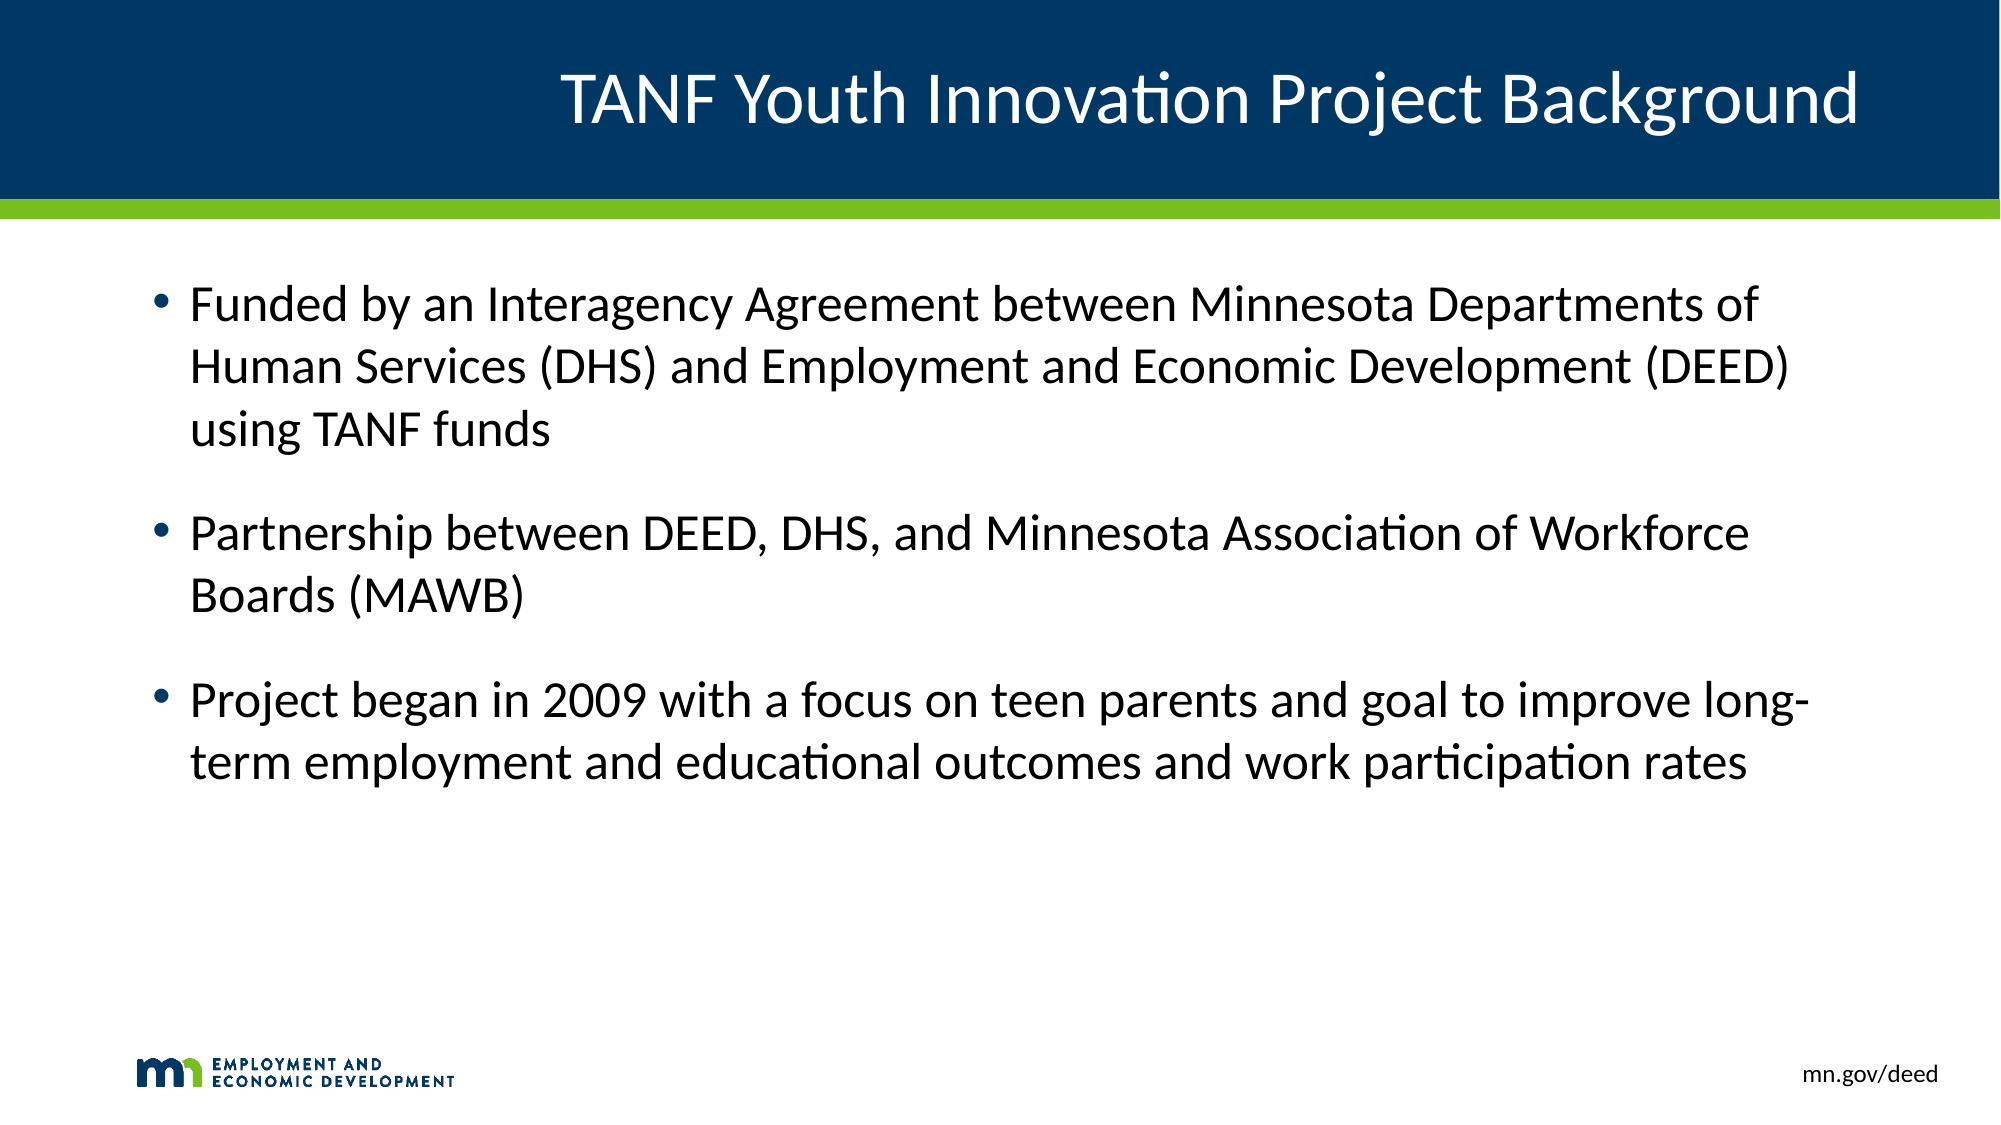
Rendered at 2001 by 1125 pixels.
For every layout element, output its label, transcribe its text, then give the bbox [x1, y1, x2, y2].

footer mn.gov/deed [1037, 1042, 1955, 1103]
list Funded by an Interagency Agreement between Minnesota Departments of Human Services (DHS) and Employment and Economic Development (DEED) using TANF funds Partnership between DEED, DHS, and Minnesota Association of Workforce Boards (MAWB) Project began in 2009 with a focus on teen parents and goal to improve long-term employment and educational outcomes and work participation rates [137, 261, 1863, 1014]
picture [137, 1058, 454, 1087]
title TANF Youth Innovation Project Background [137, 0, 1863, 200]
